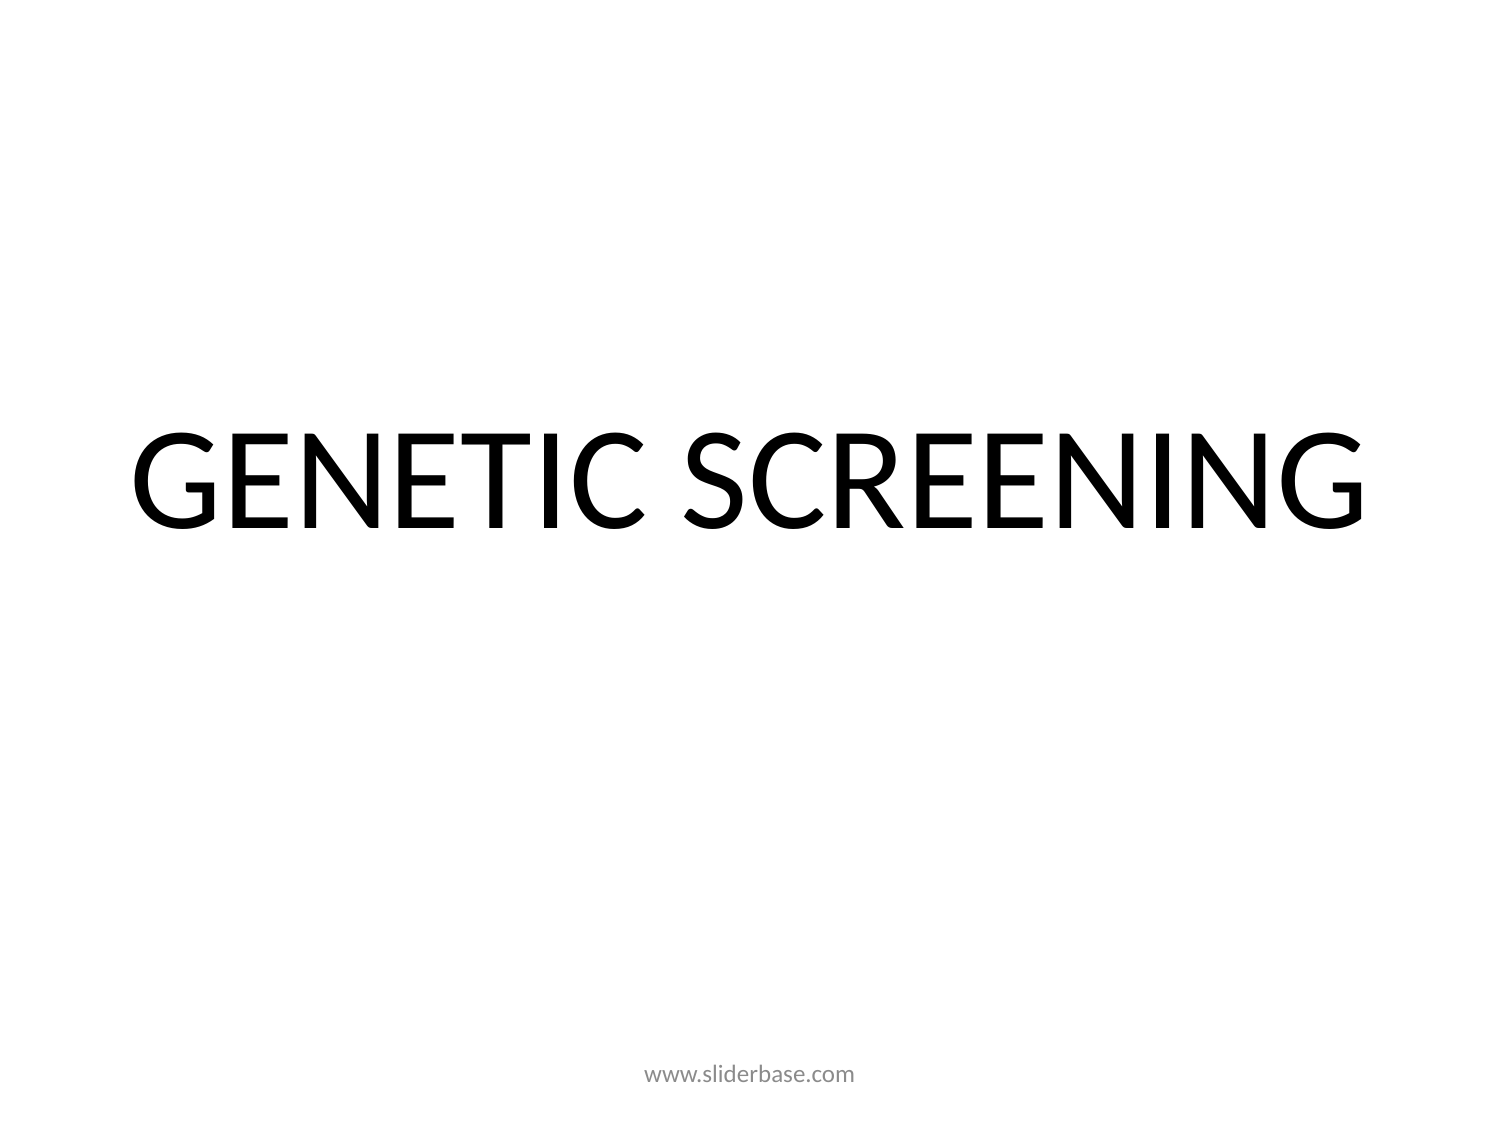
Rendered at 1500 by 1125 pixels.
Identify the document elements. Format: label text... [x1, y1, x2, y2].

title GENETIC SCREENING [112, 349, 1388, 591]
footer www.sliderbase.com [512, 1042, 988, 1103]
